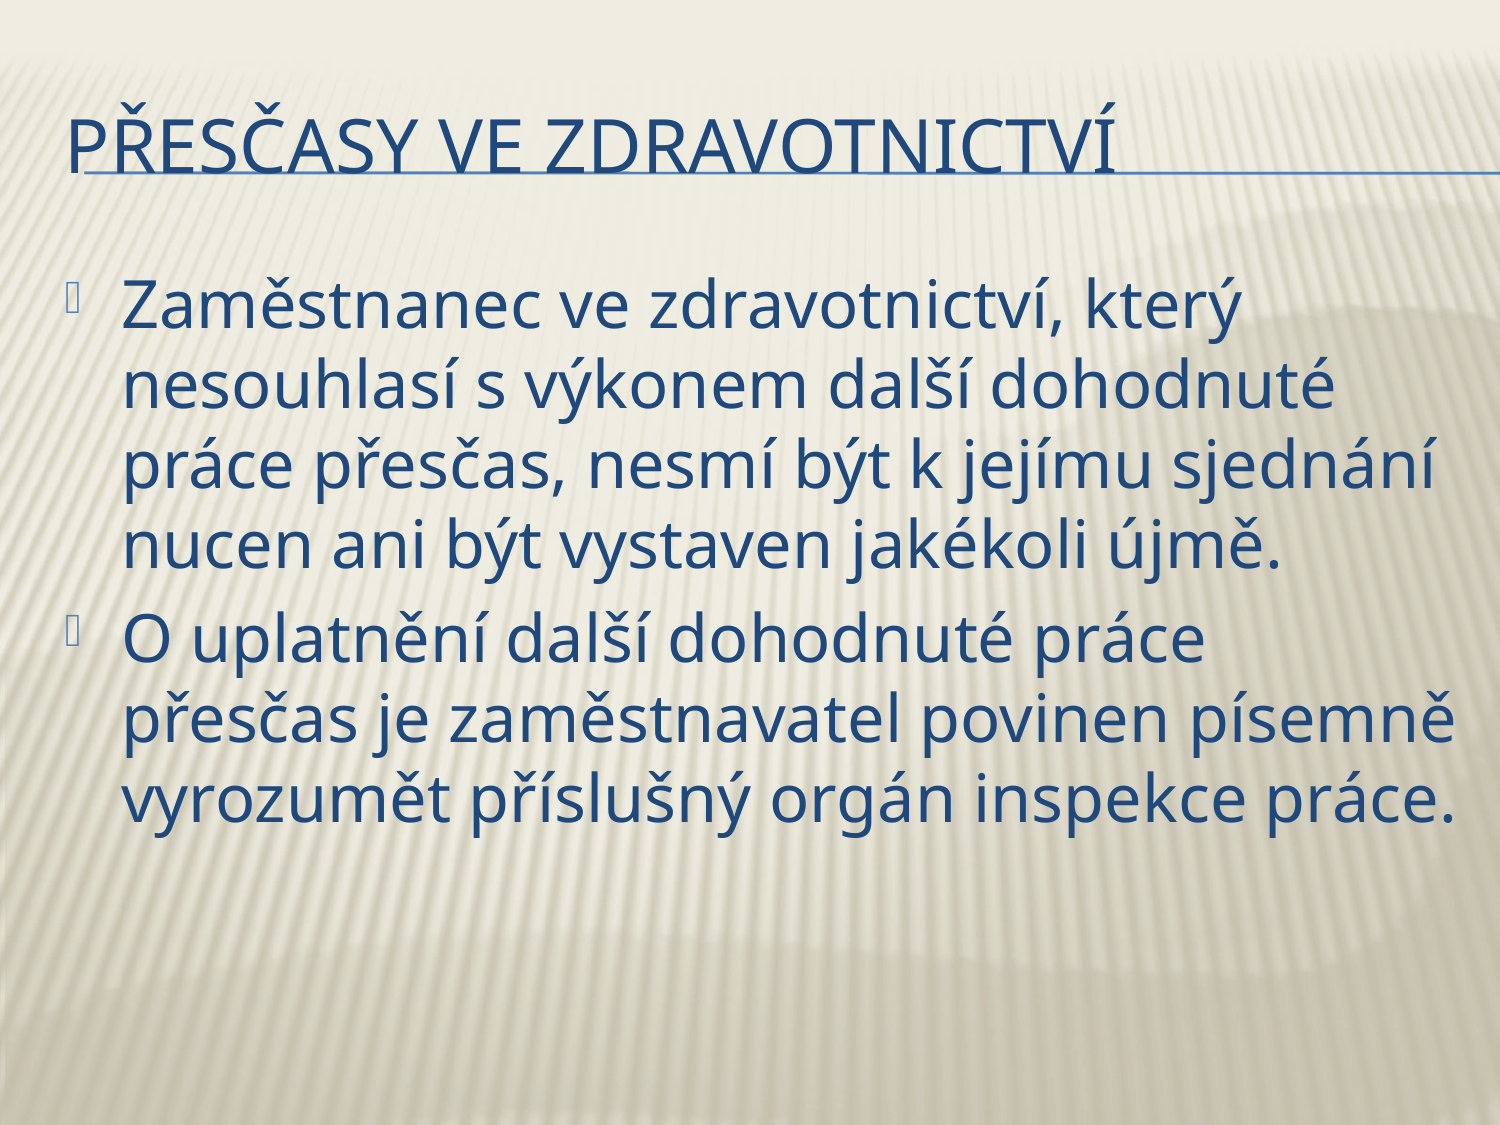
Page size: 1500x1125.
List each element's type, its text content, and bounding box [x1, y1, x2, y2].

title Přesčasy ve zdravotnictví [50, 75, 1475, 213]
list Zaměstnanec ve zdravotnictví, který nesouhlasí s výkonem další dohodnuté práce přesčas, nesmí být k jejímu sjednání nucen ani být vystaven jakékoli újmě. O uplatnění další dohodnuté práce přesčas je zaměstnavatel povinen písemně vyrozumět příslušný orgán inspekce práce. [50, 254, 1475, 998]
